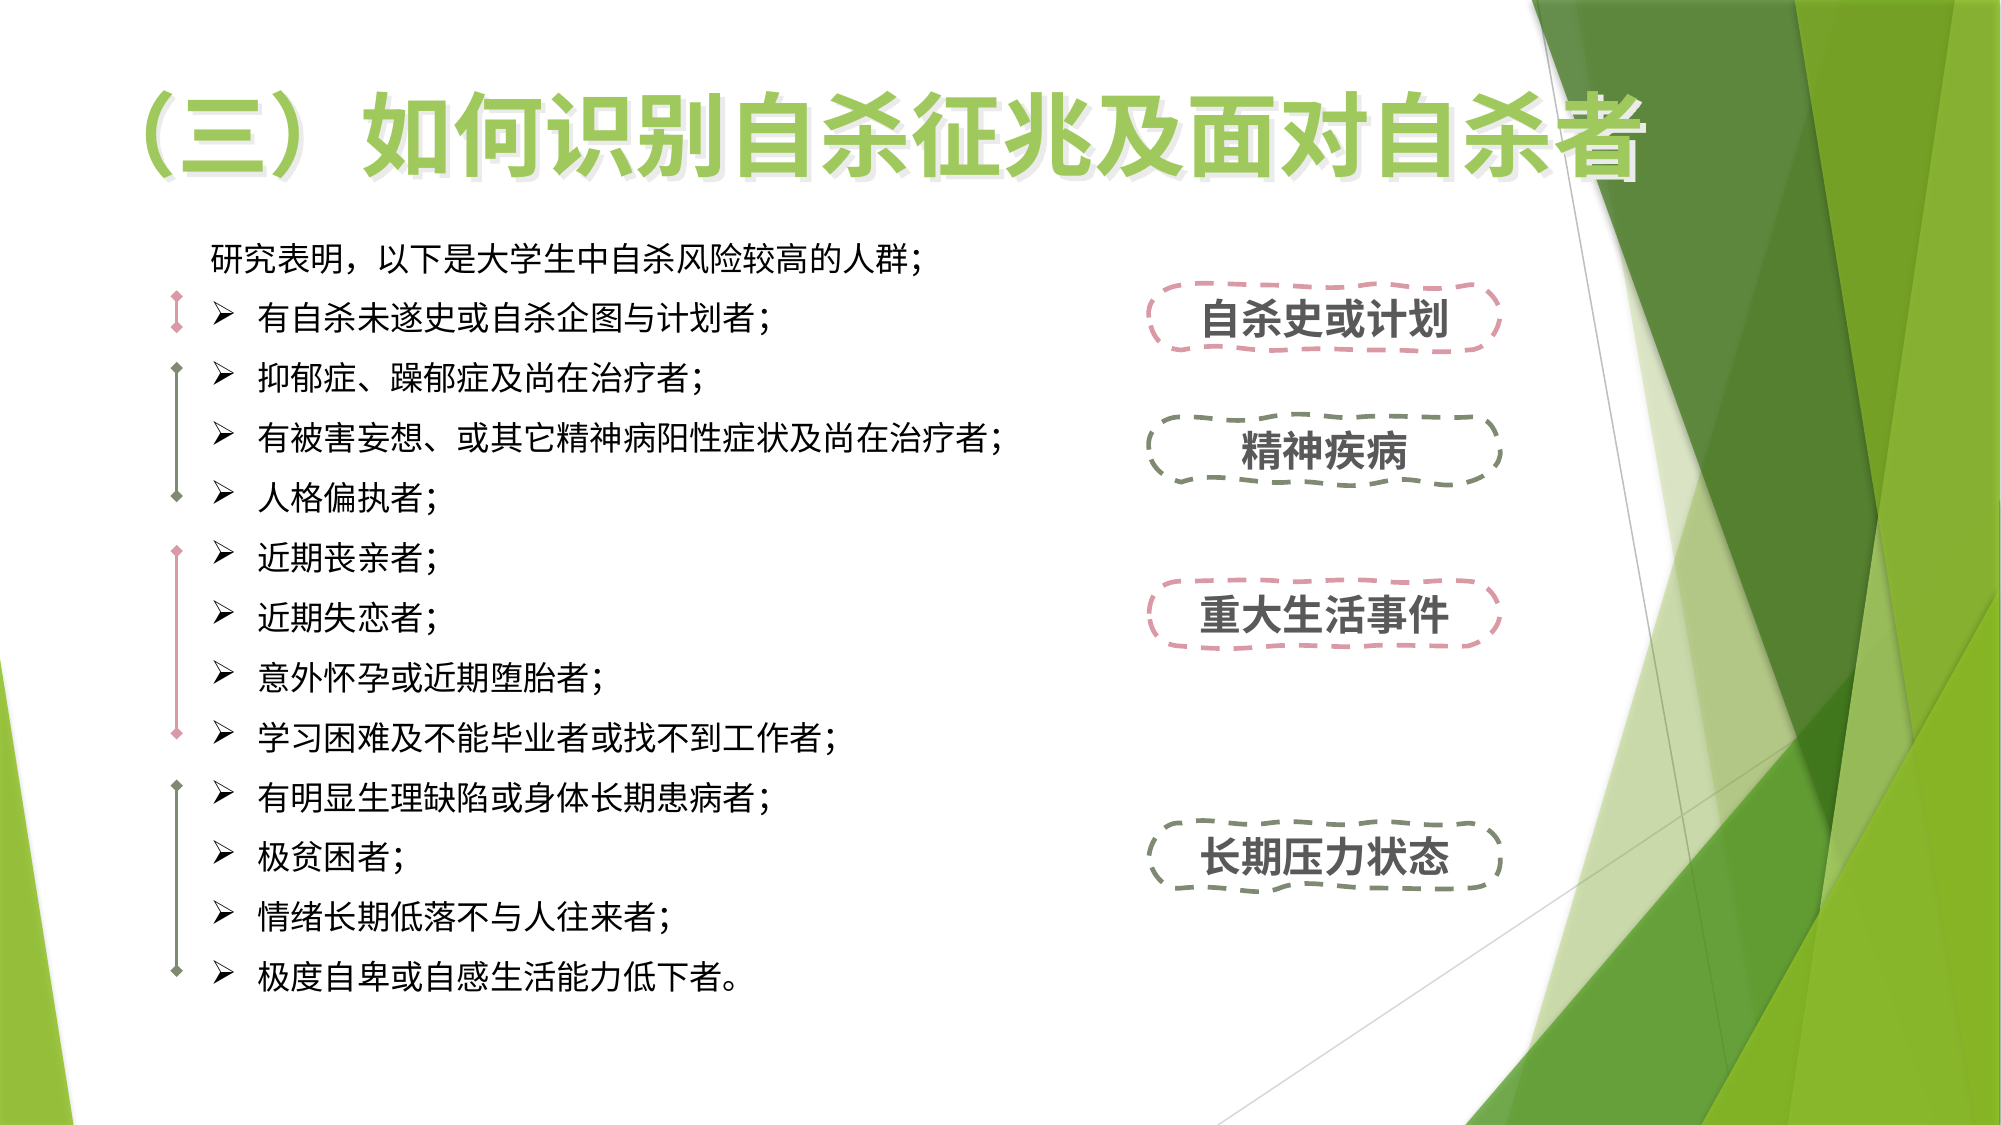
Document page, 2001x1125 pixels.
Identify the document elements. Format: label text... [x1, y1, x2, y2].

text_box 长期压力状态 [1149, 820, 1501, 892]
text_box 精神疾病 [1148, 414, 1501, 486]
text_box 重大生活事件 [1149, 579, 1501, 649]
text_box （三）如何识别自杀征兆及面对自杀者 [70, 82, 1733, 183]
text_box 研究表明，以下是大学生中自杀风险较高的人群； 有自杀未遂史或自杀企图与计划者； 抑郁症、躁郁症及尚在治疗者； 有被害妄想、或其它精神病阳性症状及尚在治疗者； 人格偏执者； 近期丧亲者； 近期失恋者； 意外怀孕或近期堕胎者； 学习困难及不能毕业者或找不到工作者； 有明显生理缺陷或身体长期患病者； 极贫困者； 情绪长期低落不与人往来者； 极度自卑或自感生活能力低下者。 [195, 210, 1367, 1004]
text_box 自杀史或计划 [1148, 283, 1501, 352]
